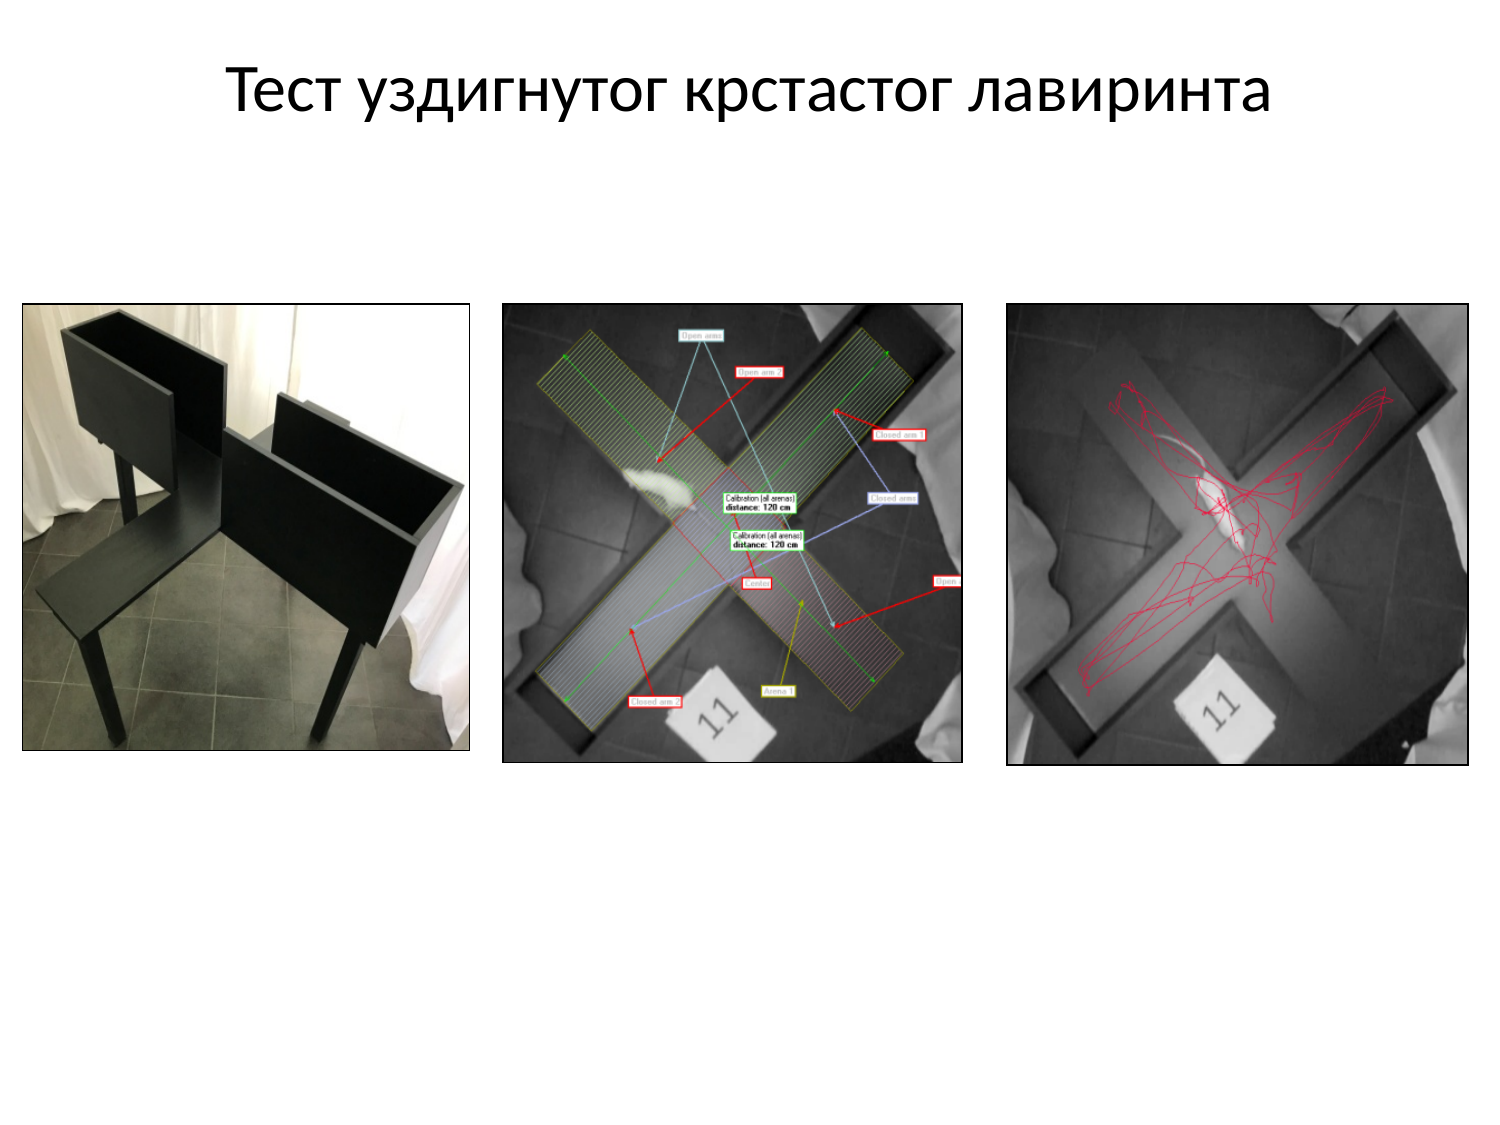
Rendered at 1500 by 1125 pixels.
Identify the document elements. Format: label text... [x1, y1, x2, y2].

title Тест уздигнутог крстастог лавиринта [0, 35, 1500, 133]
picture [1007, 304, 1468, 765]
picture [23, 304, 469, 751]
picture [503, 304, 962, 762]
